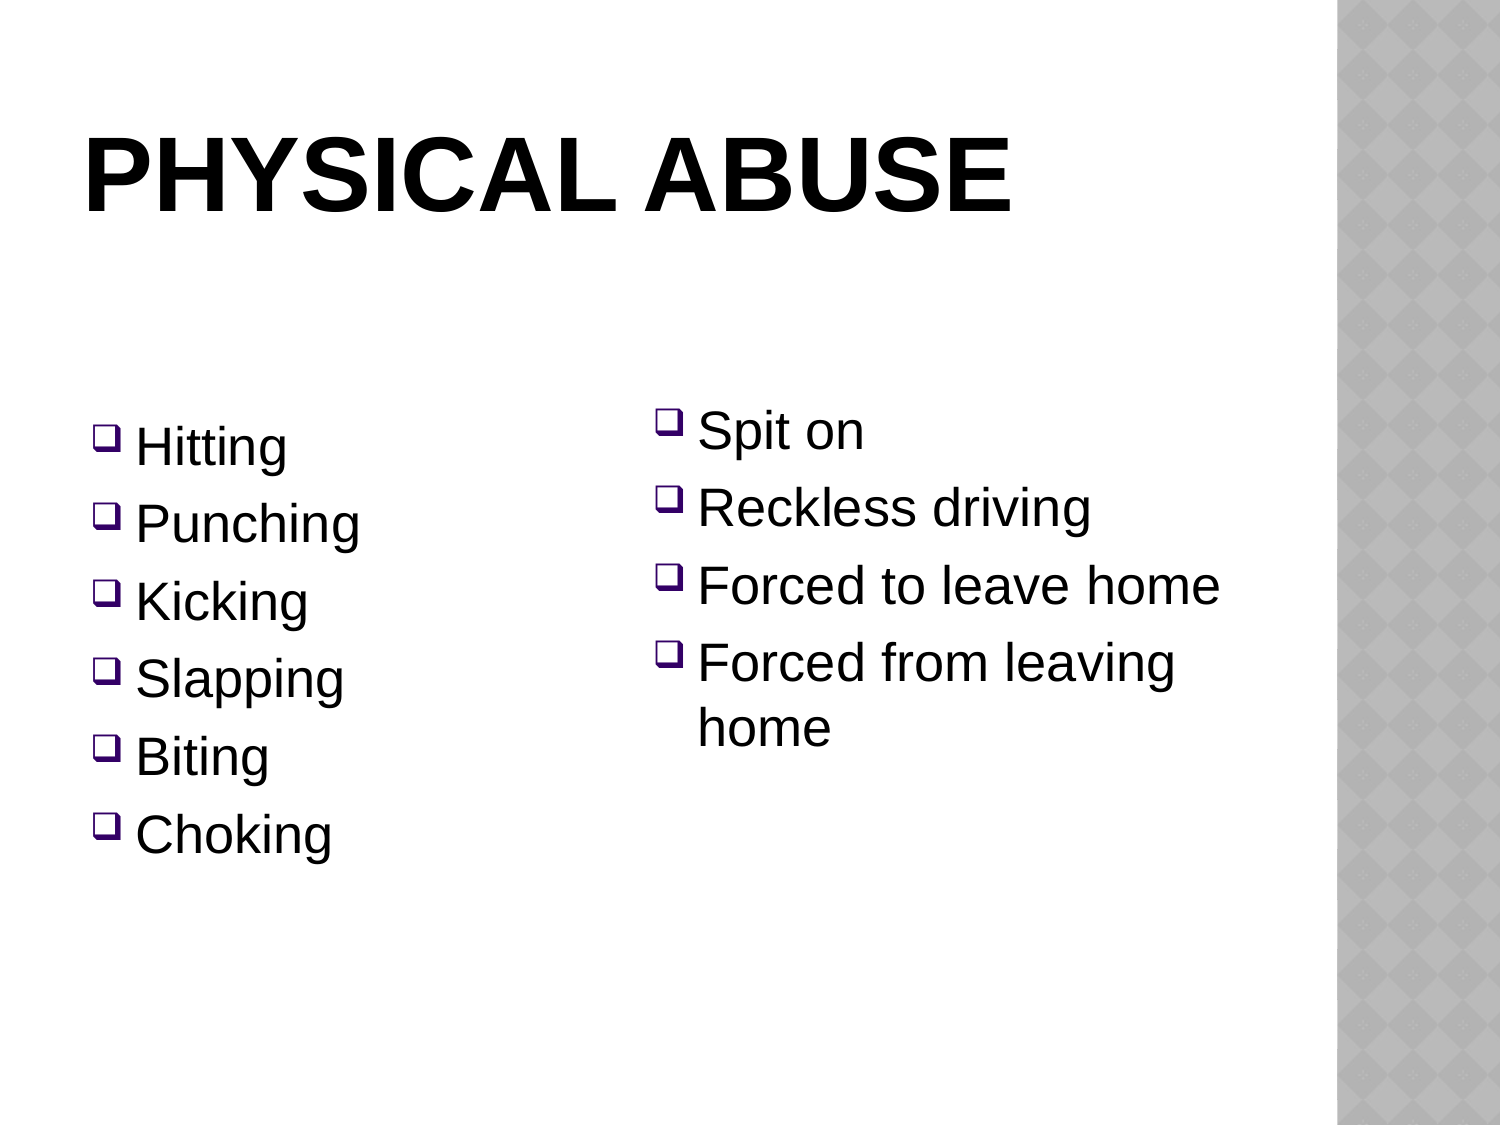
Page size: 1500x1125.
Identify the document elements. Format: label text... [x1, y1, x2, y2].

list Spit on Reckless driving Forced to leave home Forced from leaving home [637, 387, 1300, 1003]
list Hitting Punching Kicking Slapping Biting Choking [75, 403, 738, 1037]
title Physical Abuse [75, 20, 1313, 233]
